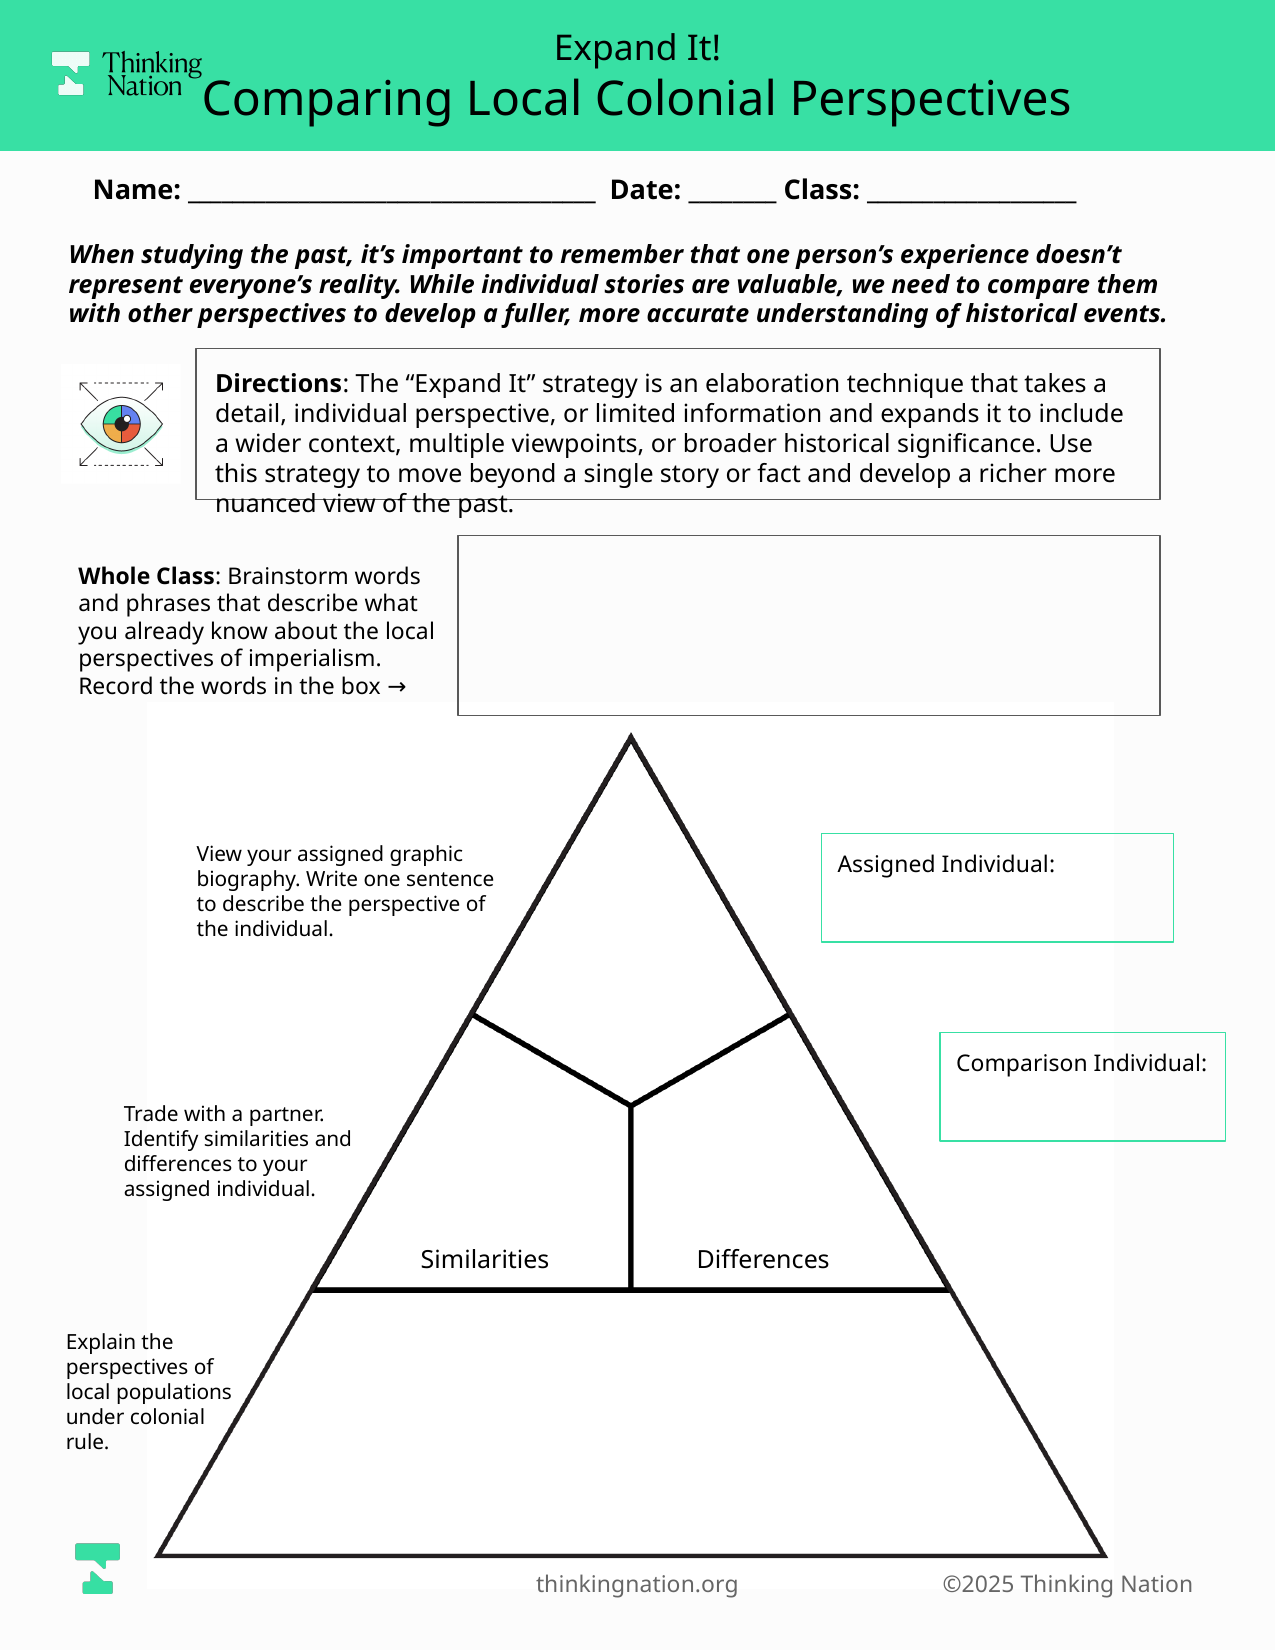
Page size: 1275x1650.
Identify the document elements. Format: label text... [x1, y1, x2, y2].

text_box Name: _____________________________________ Date: ________ Class: ___________________ [76, 156, 1226, 223]
text_box Whole Class: Brainstorm words and phrases that describe what you already know about the local perspectives of imperialism. Record the words in the box → [62, 545, 457, 716]
picture [61, 364, 181, 484]
text_box thinkingnation.org [486, 1598, 789, 1605]
text_box Trade with a partner. Identify similarities and differences to your assigned individual. [107, 1085, 141, 1236]
picture [146, 702, 1128, 1589]
text_box Directions: The “Expand It” strategy is an elaboration technique that takes a detail, individual perspective, or limited information and expands it to include a wider context, multiple viewpoints, or broader historical significance. Use this strategy to move beyond a single story or fact and develop a richer more nuanced view of the past. [195, 348, 1161, 500]
text_box Assigned Individual: [1132, 833, 1174, 943]
text_box Expand It! Comparing Local Colonial Perspectives [0, 0, 1275, 151]
picture [62, 1533, 133, 1604]
text_box [457, 535, 1161, 716]
text_box Comparison Individual: [1132, 1032, 1226, 1142]
text_box Explain the perspectives of local populations under colonial rule. [50, 1312, 141, 1464]
picture [35, 37, 207, 109]
text_box When studying the past, it’s important to remember that one person’s experience doesn’t represent everyone’s reality. While individual stories are valuable, we need to compare them with other perspectives to develop a fuller, more accurate understanding of historical events. [53, 223, 1226, 342]
text_box ©2025 Thinking Nation [907, 1553, 1210, 1605]
